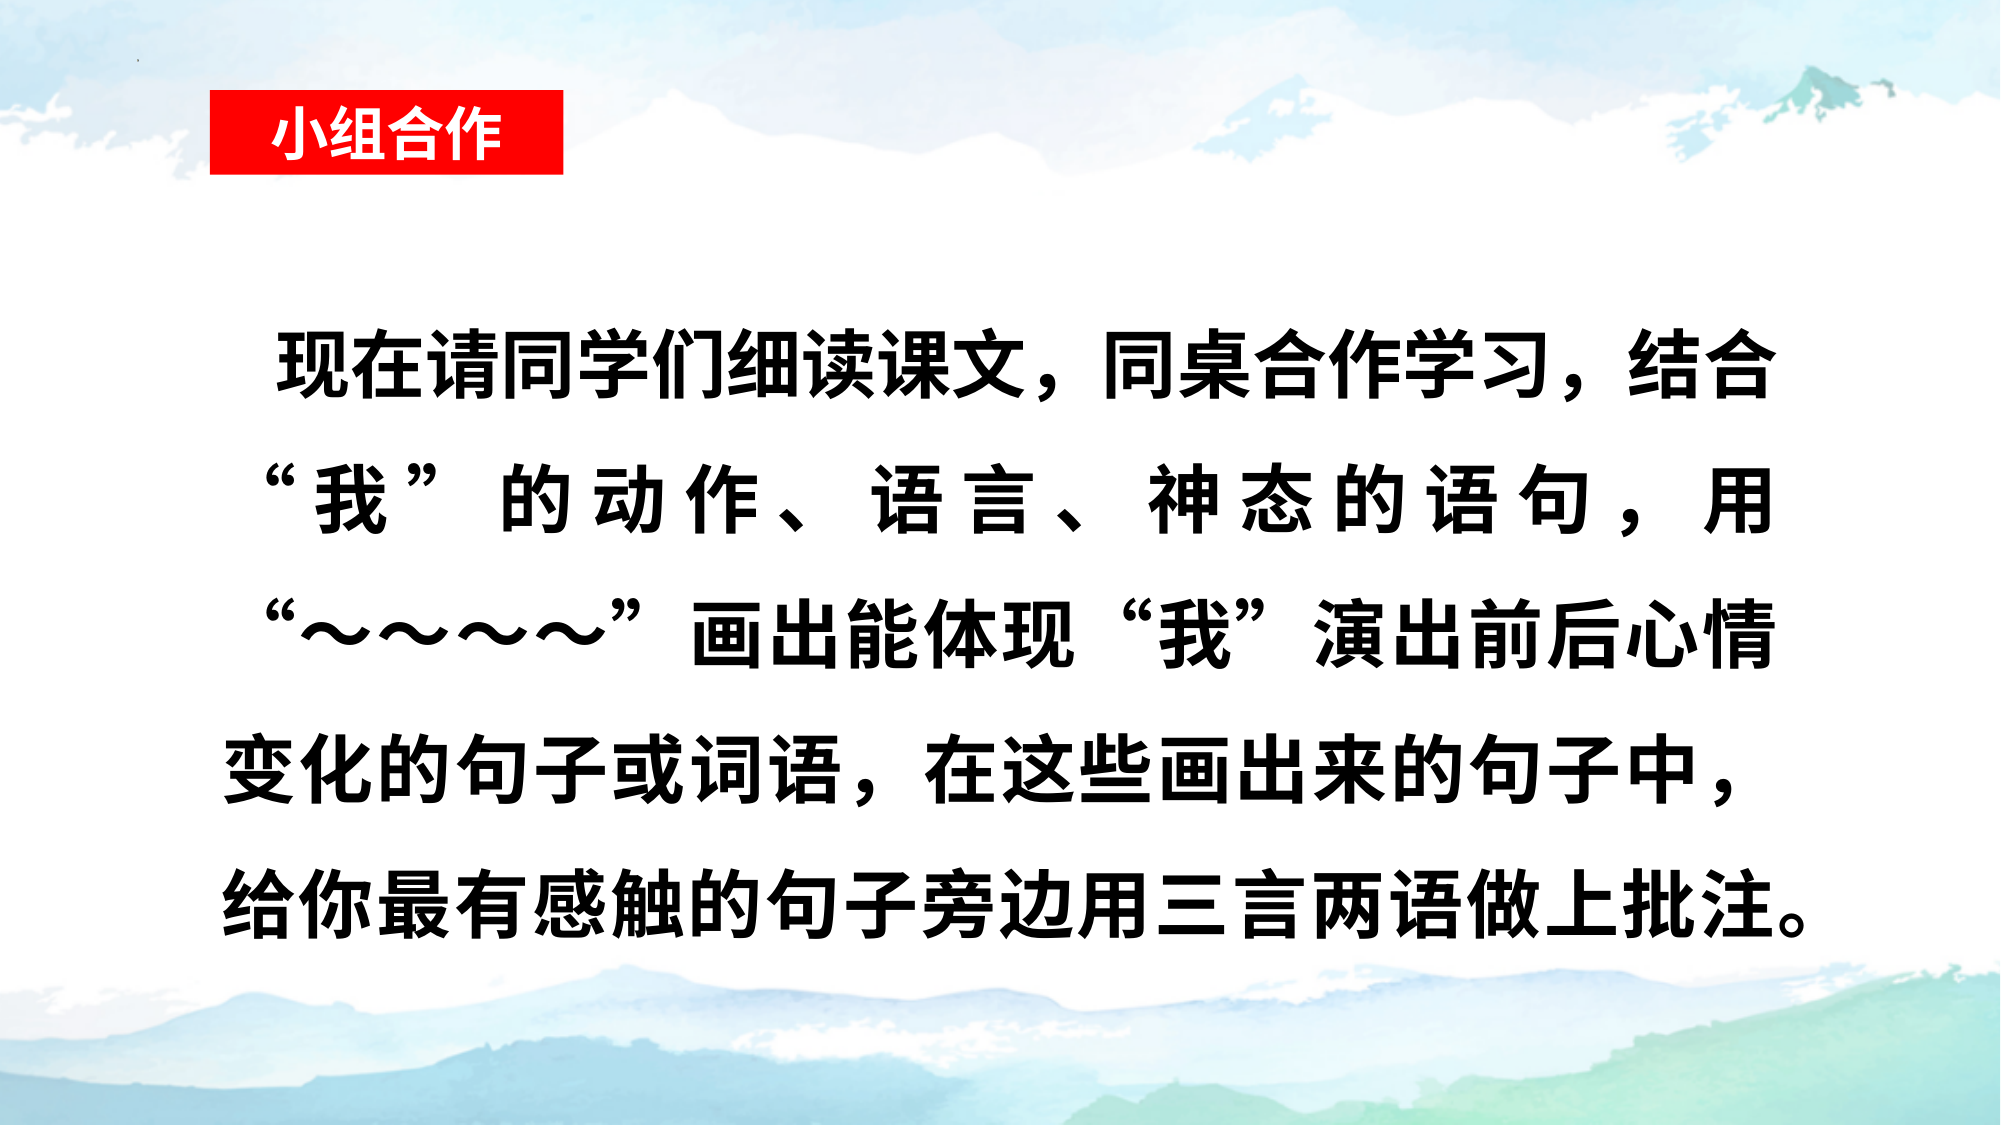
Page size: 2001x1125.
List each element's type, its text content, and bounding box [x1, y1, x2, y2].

picture [0, 0, 2001, 1125]
text_box 现在请同学们细读课文，同桌合作学习，结合“我”的动作、语言、神态的语句，用“～～～～”画出能体现“我”演出前后心情变化的句子或词语，在这些画出来的句子中，给你最有感触的句子旁边用三言两语做上批注。 [209, 267, 1791, 954]
text_box 小组合作 [209, 90, 564, 175]
